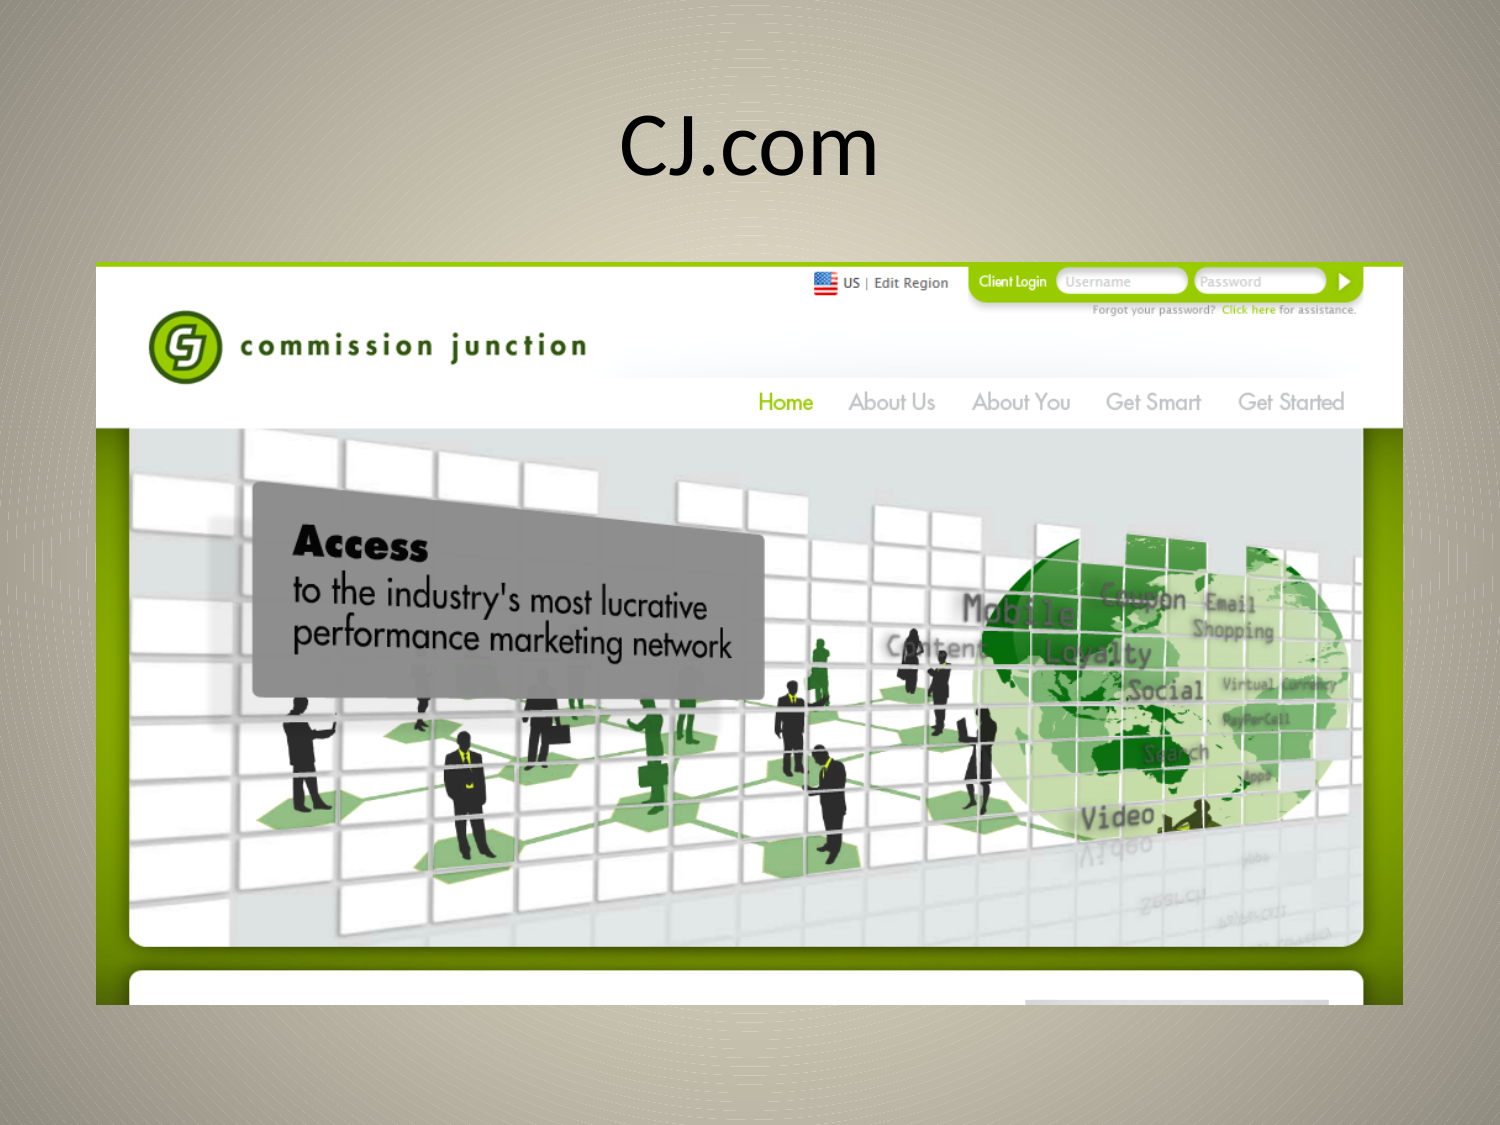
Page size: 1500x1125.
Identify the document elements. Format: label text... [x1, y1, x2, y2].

title CJ.com [75, 45, 1425, 233]
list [96, 262, 1404, 1006]
